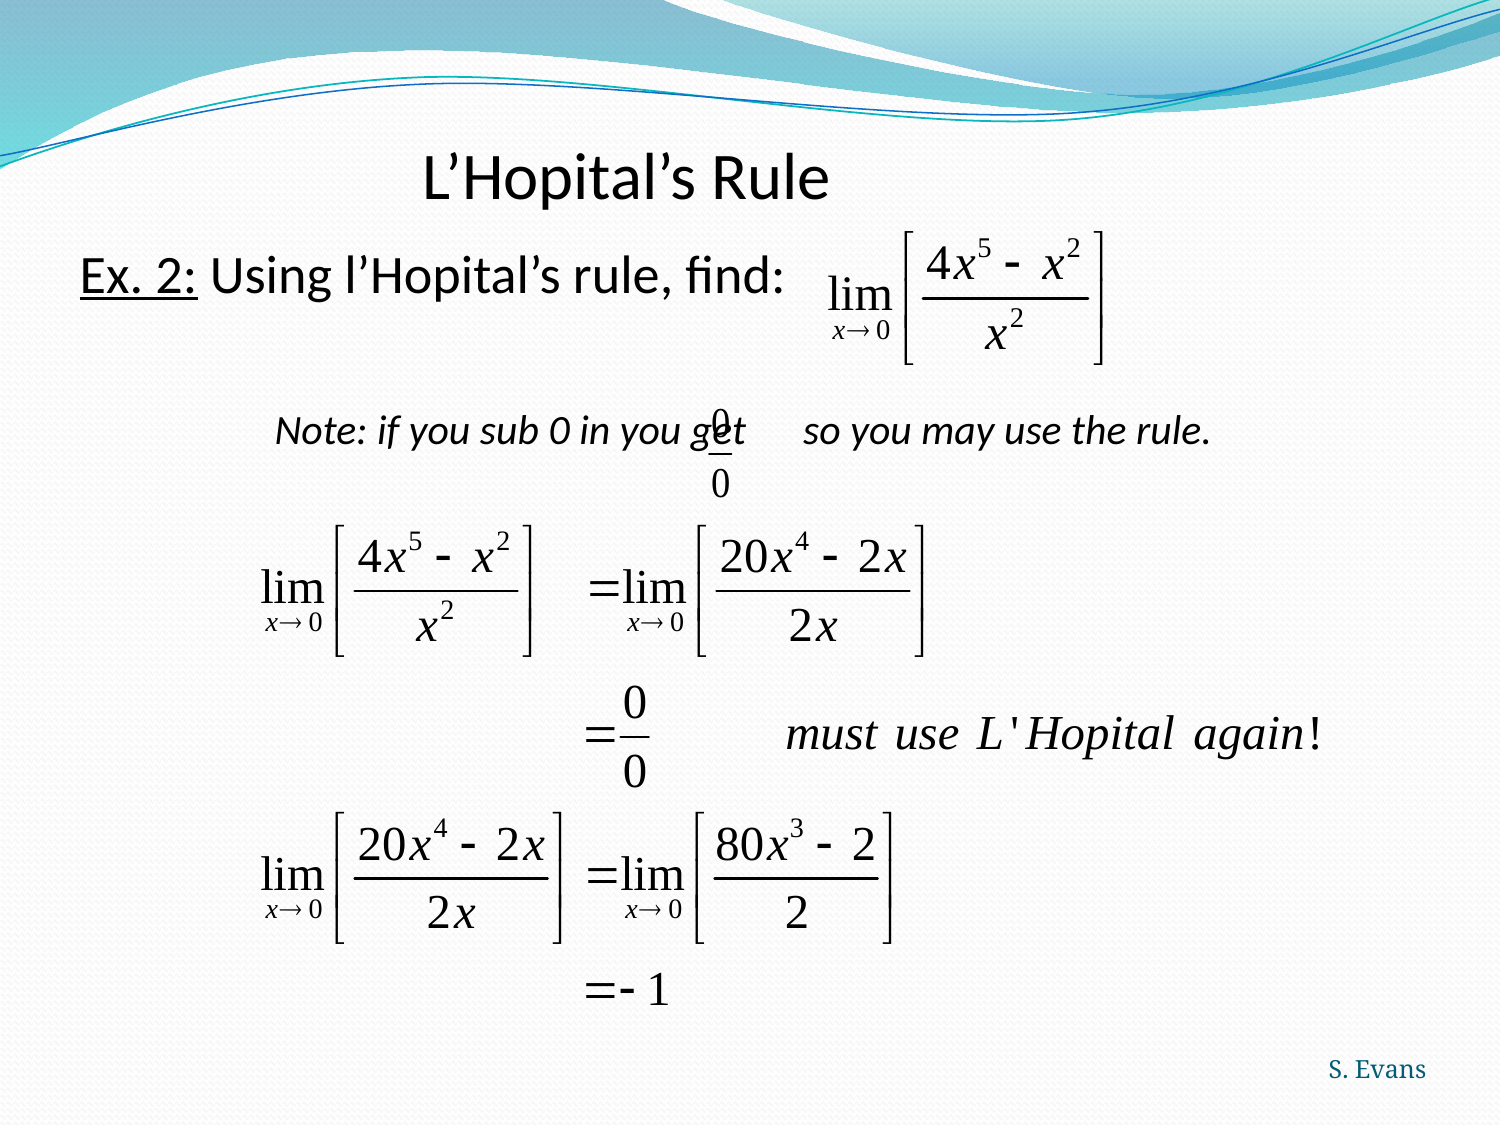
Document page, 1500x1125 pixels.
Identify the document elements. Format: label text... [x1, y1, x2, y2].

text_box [702, 396, 739, 507]
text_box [820, 219, 1123, 378]
footer S. Evans [1328, 1023, 1441, 1084]
list Ex. 2: Using l’Hopital’s rule, find: Note: if you sub 0 in you get so you may use the rule. [64, 231, 1425, 1038]
text_box L’Hopital’s Rule [407, 125, 928, 221]
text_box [253, 514, 1329, 1028]
